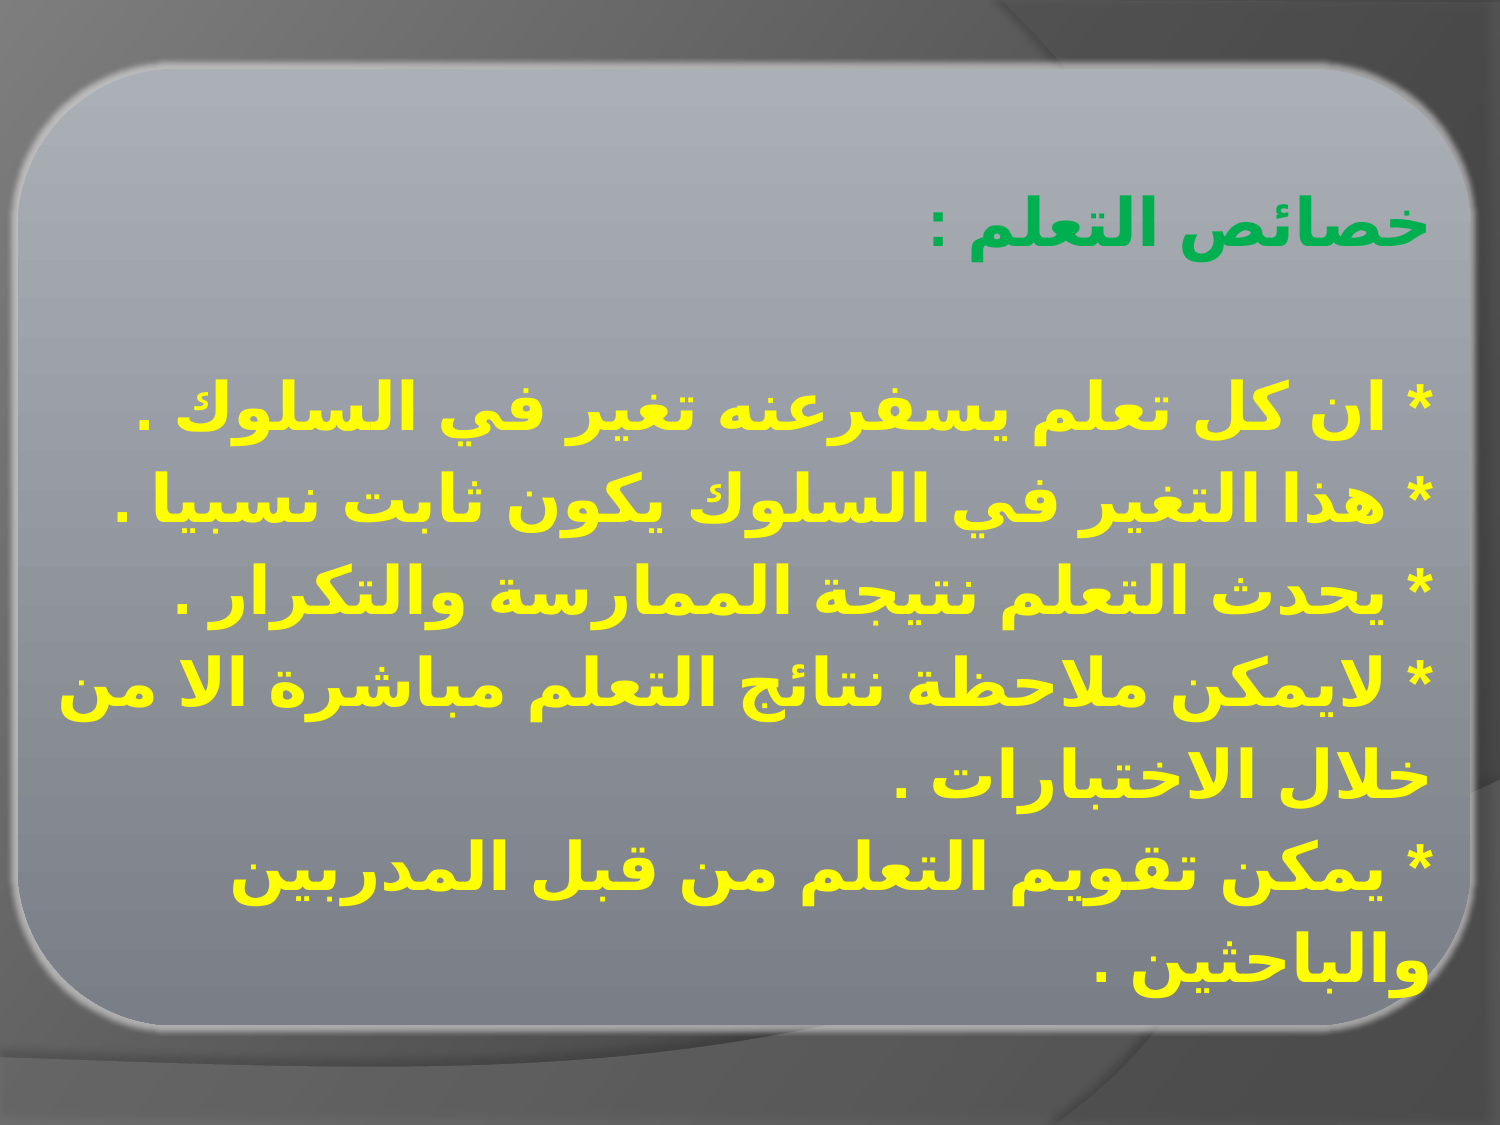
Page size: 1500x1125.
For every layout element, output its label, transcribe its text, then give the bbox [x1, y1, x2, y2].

title خصائص التعلم : ‏* ان كل تعلم يسفرعنه تغير في السلوك .‏ ‏* هذا التغير في السلوك يكون ثابت نسبيا .‏ ‏* يحدث التعلم نتيجة الممارسة والتكرار .‏ ‏* لايمكن ملاحظة نتائج التعلم مباشرة الا من خلال الاختبارات .‏ ‏* يمكن تقويم التعلم من قبل المدربين والباحثين .‏ [0, 160, 1442, 846]
text_box [17, 68, 1471, 1026]
